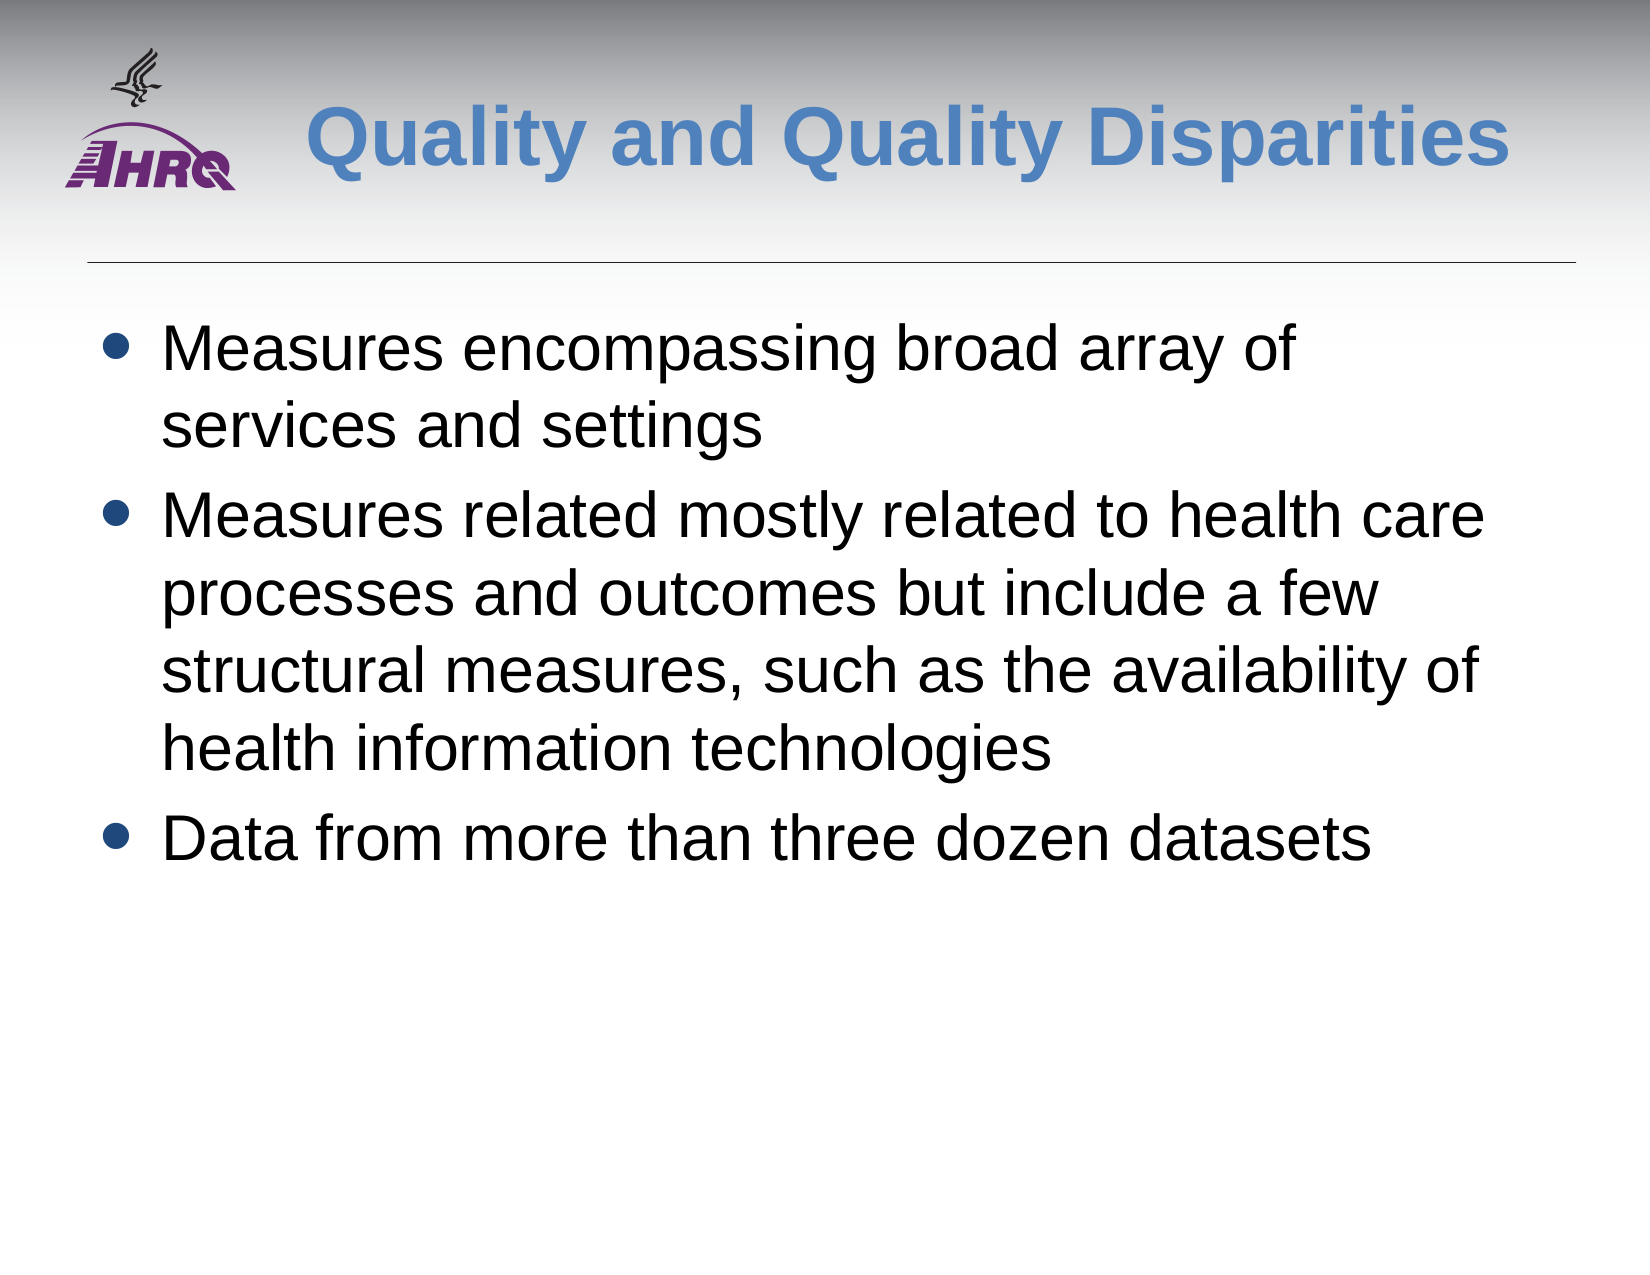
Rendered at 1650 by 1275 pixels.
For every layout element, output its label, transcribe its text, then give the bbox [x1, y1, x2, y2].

picture [0, 0, 1650, 1275]
list Measures encompassing broad array of services and settings Measures related mostly related to health care processes and outcomes but include a few structural measures, such as the availability of health information technologies Data from more than three dozen datasets [82, 297, 1568, 1139]
title Quality and Quality Disparities [288, 51, 1568, 213]
